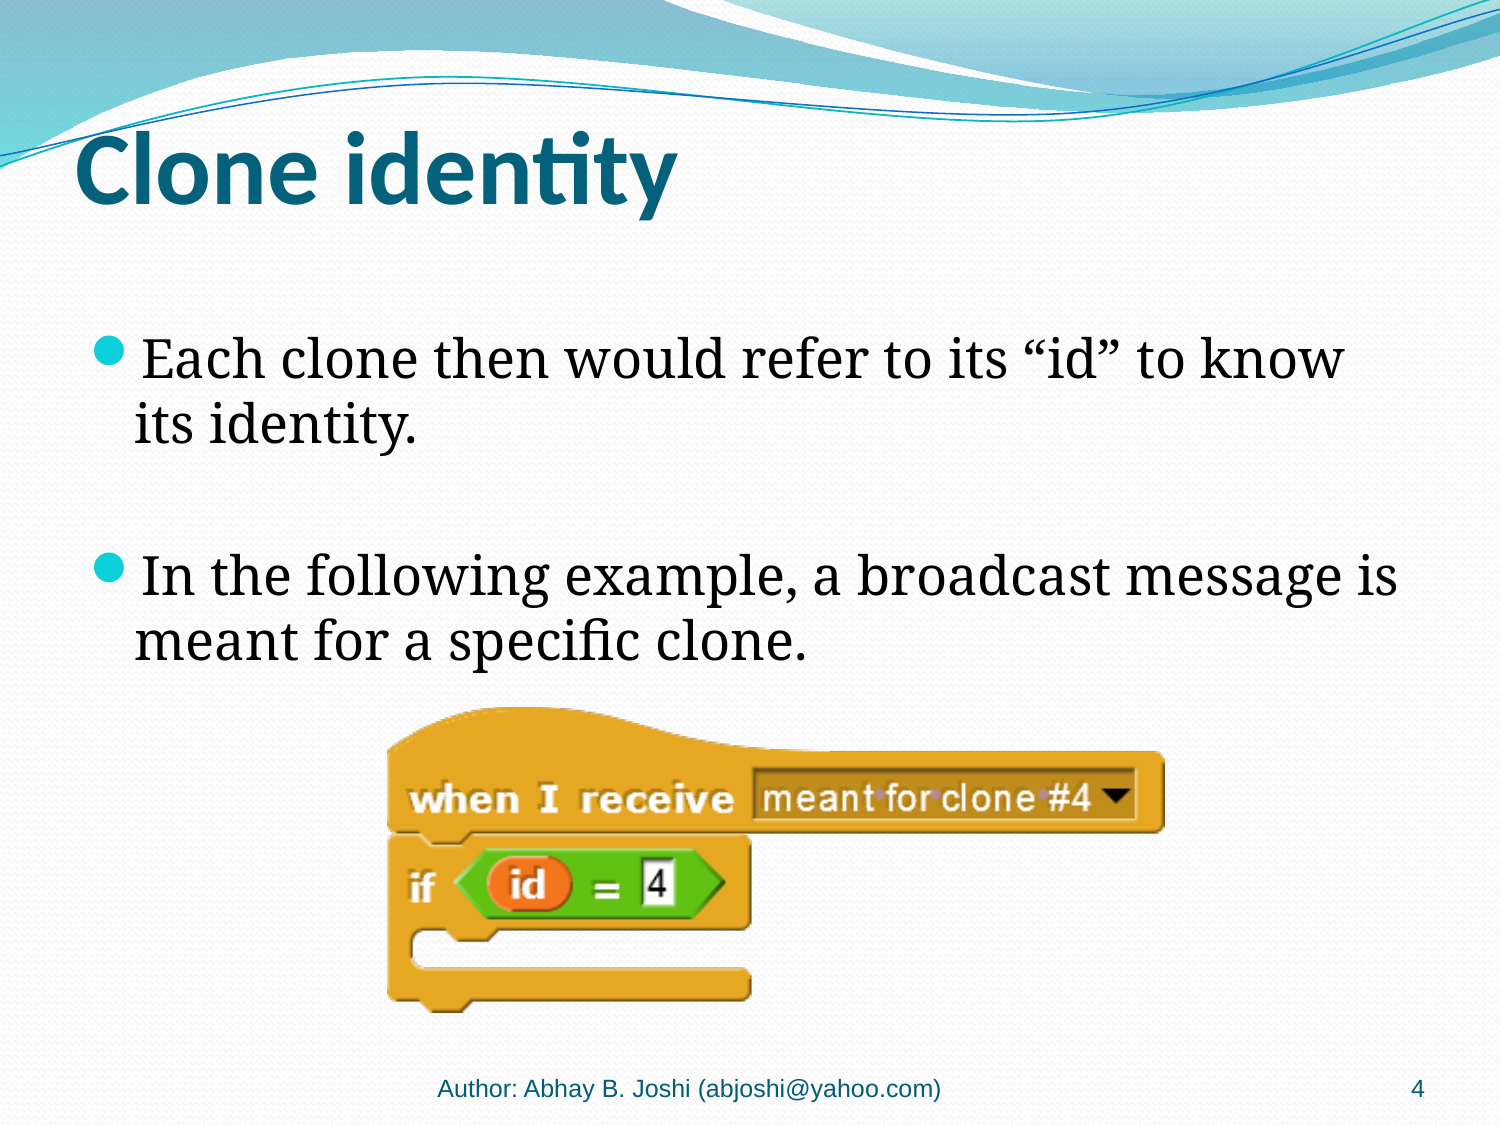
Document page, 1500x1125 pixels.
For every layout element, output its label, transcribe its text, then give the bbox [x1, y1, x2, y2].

picture [387, 707, 1166, 1013]
list Each clone then would refer to its “id” to know its identity. In the following example, a broadcast message is meant for a specific clone. [75, 317, 1425, 1038]
title Clone identity [75, 37, 1425, 225]
footer Author: Abhay B. Joshi (abjoshi@yahoo.com) [437, 1042, 988, 1103]
slide_number 4 [1299, 1042, 1425, 1103]
